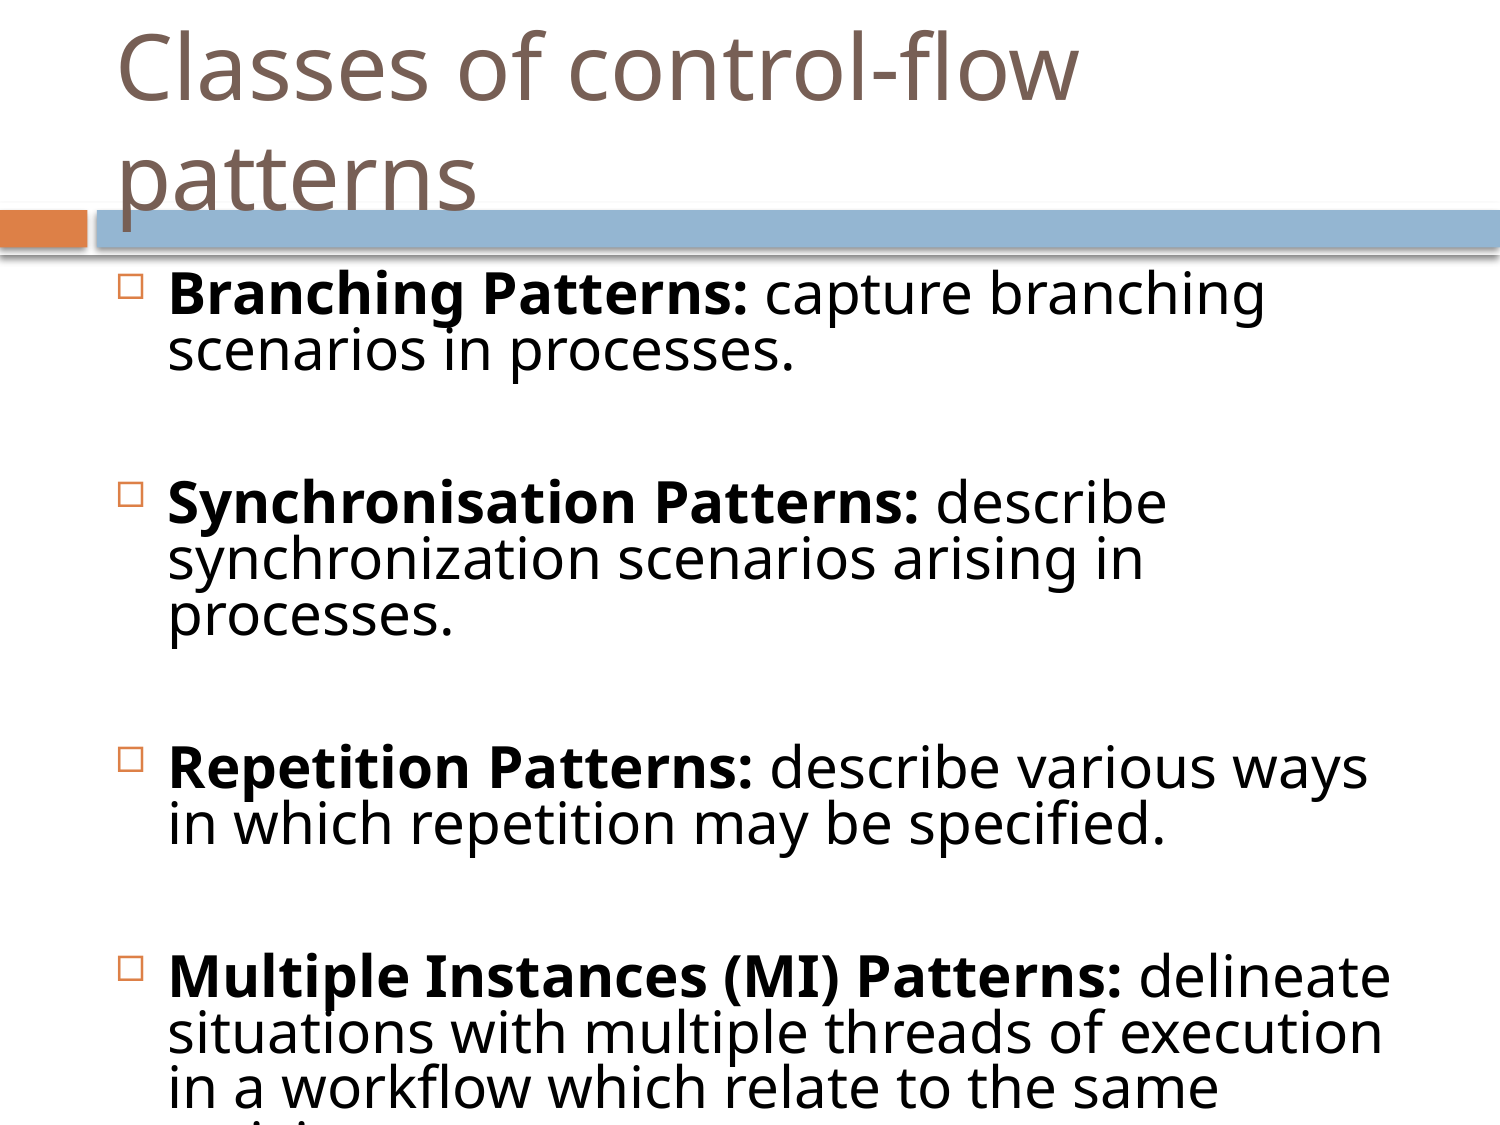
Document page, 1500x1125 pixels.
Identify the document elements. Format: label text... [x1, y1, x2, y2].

list Branching Patterns: capture branching scenarios in processes. Synchronisation Patterns: describe synchronization scenarios arising in processes. Repetition Patterns: describe various ways in which repetition may be specified. Multiple Instances (MI) Patterns: delineate situations with multiple threads of execution in a workflow which relate to the same activity. [100, 262, 1438, 1000]
title Classes of control-flow patterns [100, 37, 1438, 200]
